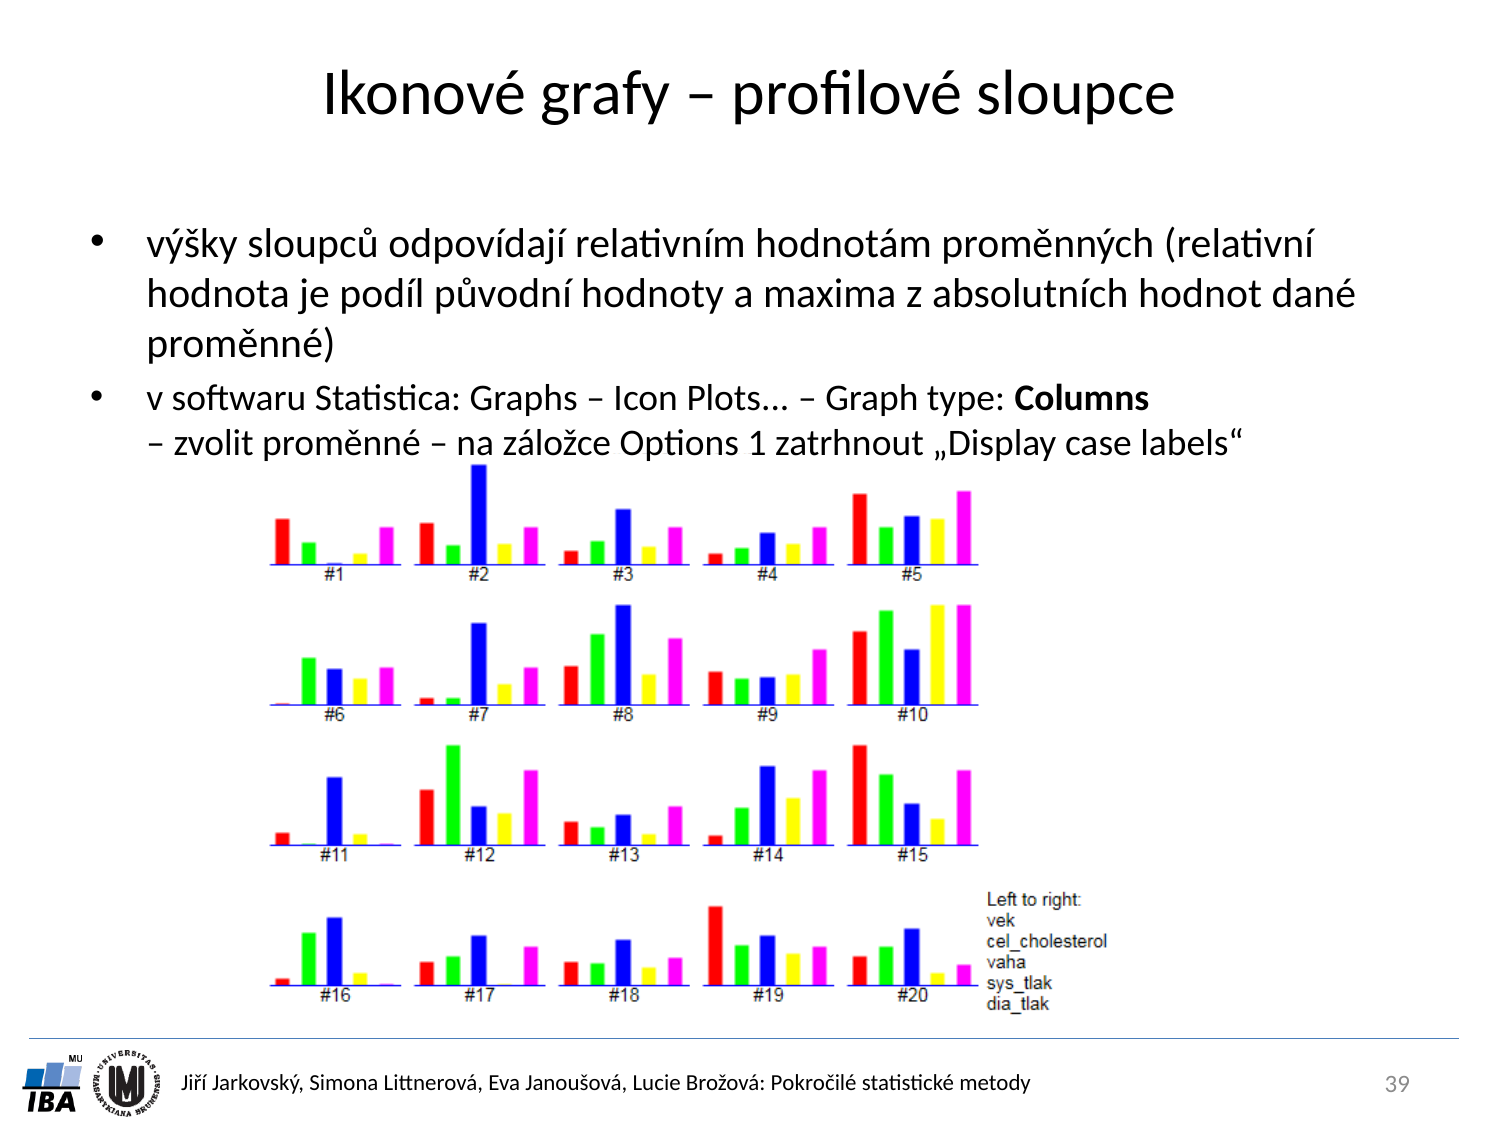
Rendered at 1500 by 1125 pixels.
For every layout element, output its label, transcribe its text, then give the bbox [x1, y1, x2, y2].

slide_number 39 [1074, 1052, 1425, 1113]
list výšky sloupců odpovídají relativním hodnotám proměnných (relativní hodnota je podíl původní hodnoty a maxima z absolutních hodnot dané proměnné) v softwaru Statistica: Graphs – Icon Plots... – Graph type: Columns – zvolit proměnné – na záložce Options 1 zatrhnout „Display case labels“ [75, 208, 1425, 1005]
picture [93, 1050, 160, 1117]
picture [256, 453, 1123, 1024]
title Ikonové grafy – profilové sloupce [75, 42, 1425, 135]
picture [22, 1055, 82, 1112]
